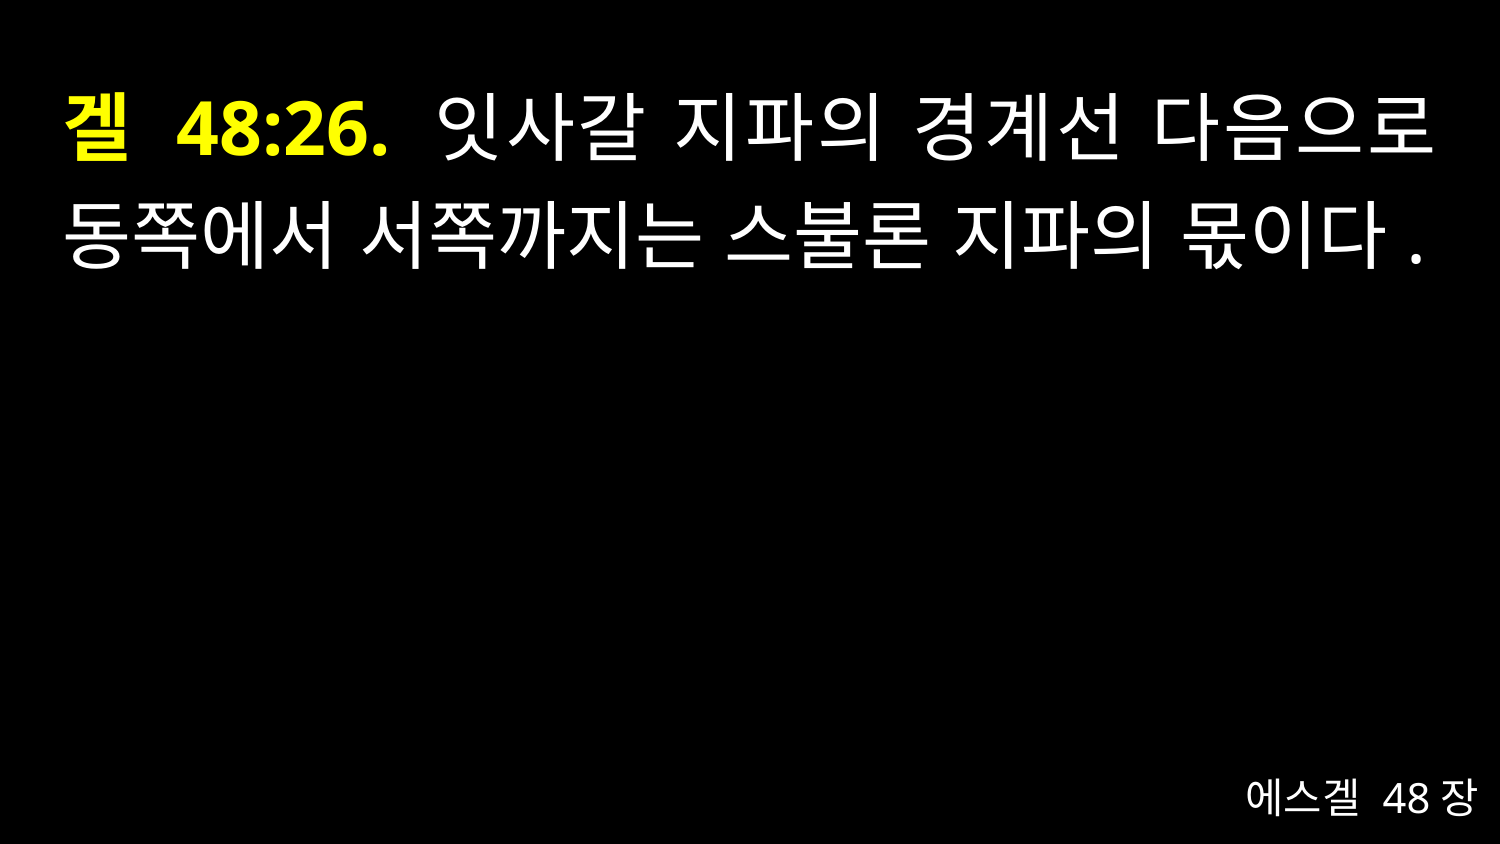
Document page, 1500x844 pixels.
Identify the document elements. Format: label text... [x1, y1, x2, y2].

title 겔 48:26. 잇사갈 지파의 경계선 다음으로 동쪽에서 서쪽까지는 스불론 지파의 몫이다. [0, 0, 1500, 844]
subtitle 에스겔 48장 [916, 770, 1500, 844]
